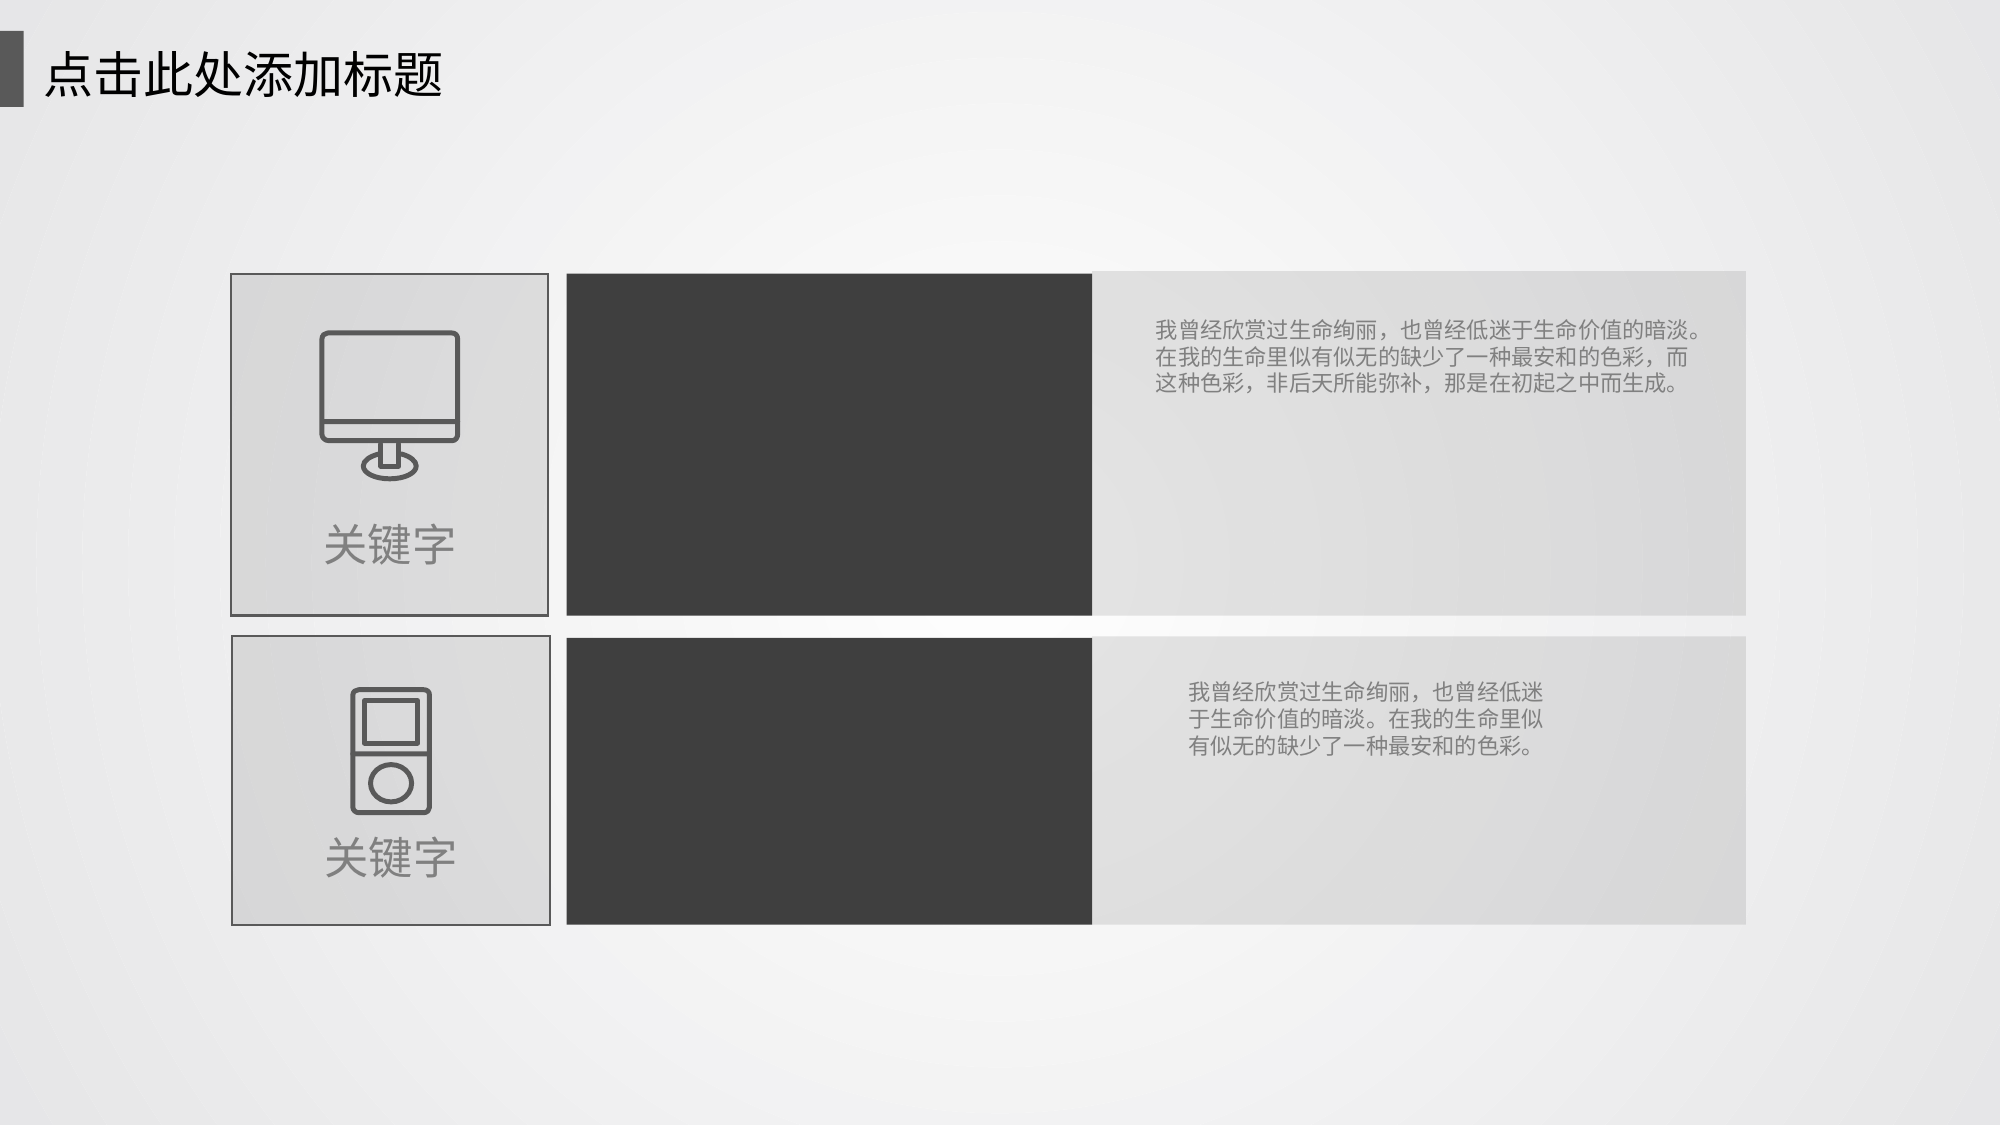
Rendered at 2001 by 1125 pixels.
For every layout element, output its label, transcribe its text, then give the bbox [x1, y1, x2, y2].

text_box [0, 30, 24, 107]
text_box [1092, 271, 1746, 616]
text_box [566, 637, 1092, 925]
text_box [232, 636, 550, 925]
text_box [231, 273, 549, 616]
text_box [566, 273, 1092, 616]
text_box 点击此处添加标题 [28, 36, 462, 111]
text_box 我曾经欣赏过生命绚丽，也曾经低迷于生命价值的暗淡。在我的生命里似有似无的缺少了一种最安和的色彩，而这种色彩，非后天所能弥补，那是在初起之中而生成。 [1141, 308, 1723, 404]
text_box [1092, 636, 1746, 925]
text_box 我曾经欣赏过生命绚丽，也曾经低迷于生命价值的暗淡。在我的生命里似有似无的缺少了一种最安和的色彩。 [1173, 671, 1575, 766]
